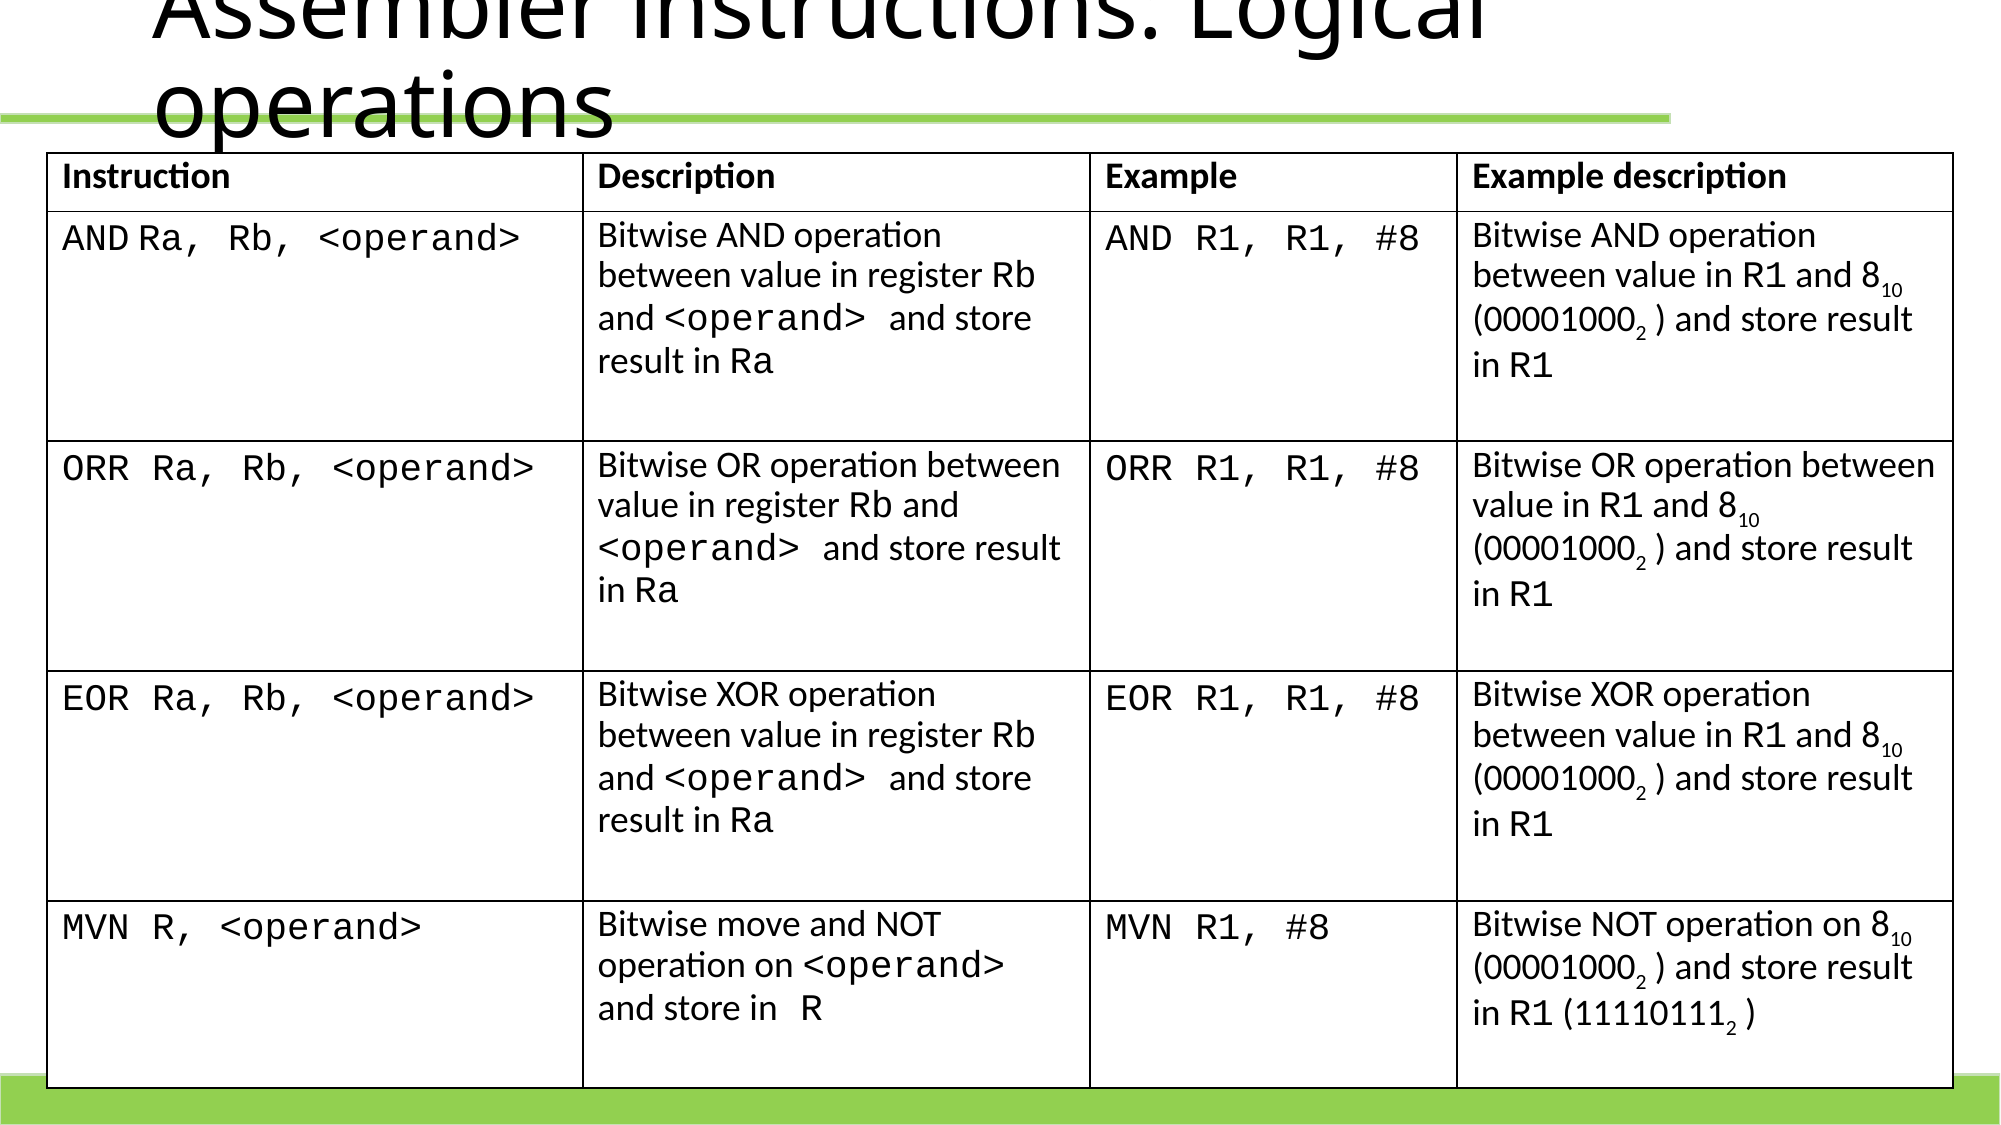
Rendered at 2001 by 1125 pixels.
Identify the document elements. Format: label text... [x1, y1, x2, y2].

table_cell MVN R1, #8 [1091, 902, 1456, 1087]
table_cell AND R1, R1, #8 [1091, 212, 1456, 440]
table_header Example description [1458, 154, 1952, 211]
table_cell EOR R1, R1, #8 [1091, 672, 1456, 900]
title Assembler instructions: Logical operations [137, 0, 1863, 118]
table_cell Bitwise AND operation between value in register Rb and <operand> and store result in Ra [584, 212, 1089, 440]
table_cell ORR R1, R1, #8 [1091, 442, 1456, 670]
table_cell Bitwise XOR operation between value in register Rb and <operand> and store result in Ra [584, 672, 1089, 900]
table_cell Bitwise AND operation between value in R1 and 810 (000010002 ) and store result in R1 [1458, 212, 1952, 440]
table_cell Bitwise XOR operation between value in R1 and 810 (000010002 ) and store result in R1 [1458, 672, 1952, 900]
table_cell Bitwise move and NOT operation on <operand> and store in R [584, 902, 1089, 1087]
table_cell Bitwise NOT operation on 810 (000010002 ) and store result in R1 (111101112 ) [1458, 902, 1952, 1087]
table_cell EOR Ra, Rb, <operand> [48, 672, 582, 900]
table_header Description [584, 154, 1089, 211]
table_cell Bitwise OR operation between value in R1 and 810 (000010002 ) and store result in R1 [1458, 442, 1952, 670]
table_header Example [1091, 154, 1456, 211]
table_cell MVN R, <operand> [48, 902, 582, 1087]
table_cell AND Ra, Rb, <operand> [48, 212, 582, 440]
table_cell ORR Ra, Rb, <operand> [48, 442, 582, 670]
table_cell Bitwise OR operation between value in register Rb and <operand> and store result in Ra [584, 442, 1089, 670]
table_header Instruction [48, 154, 582, 211]
